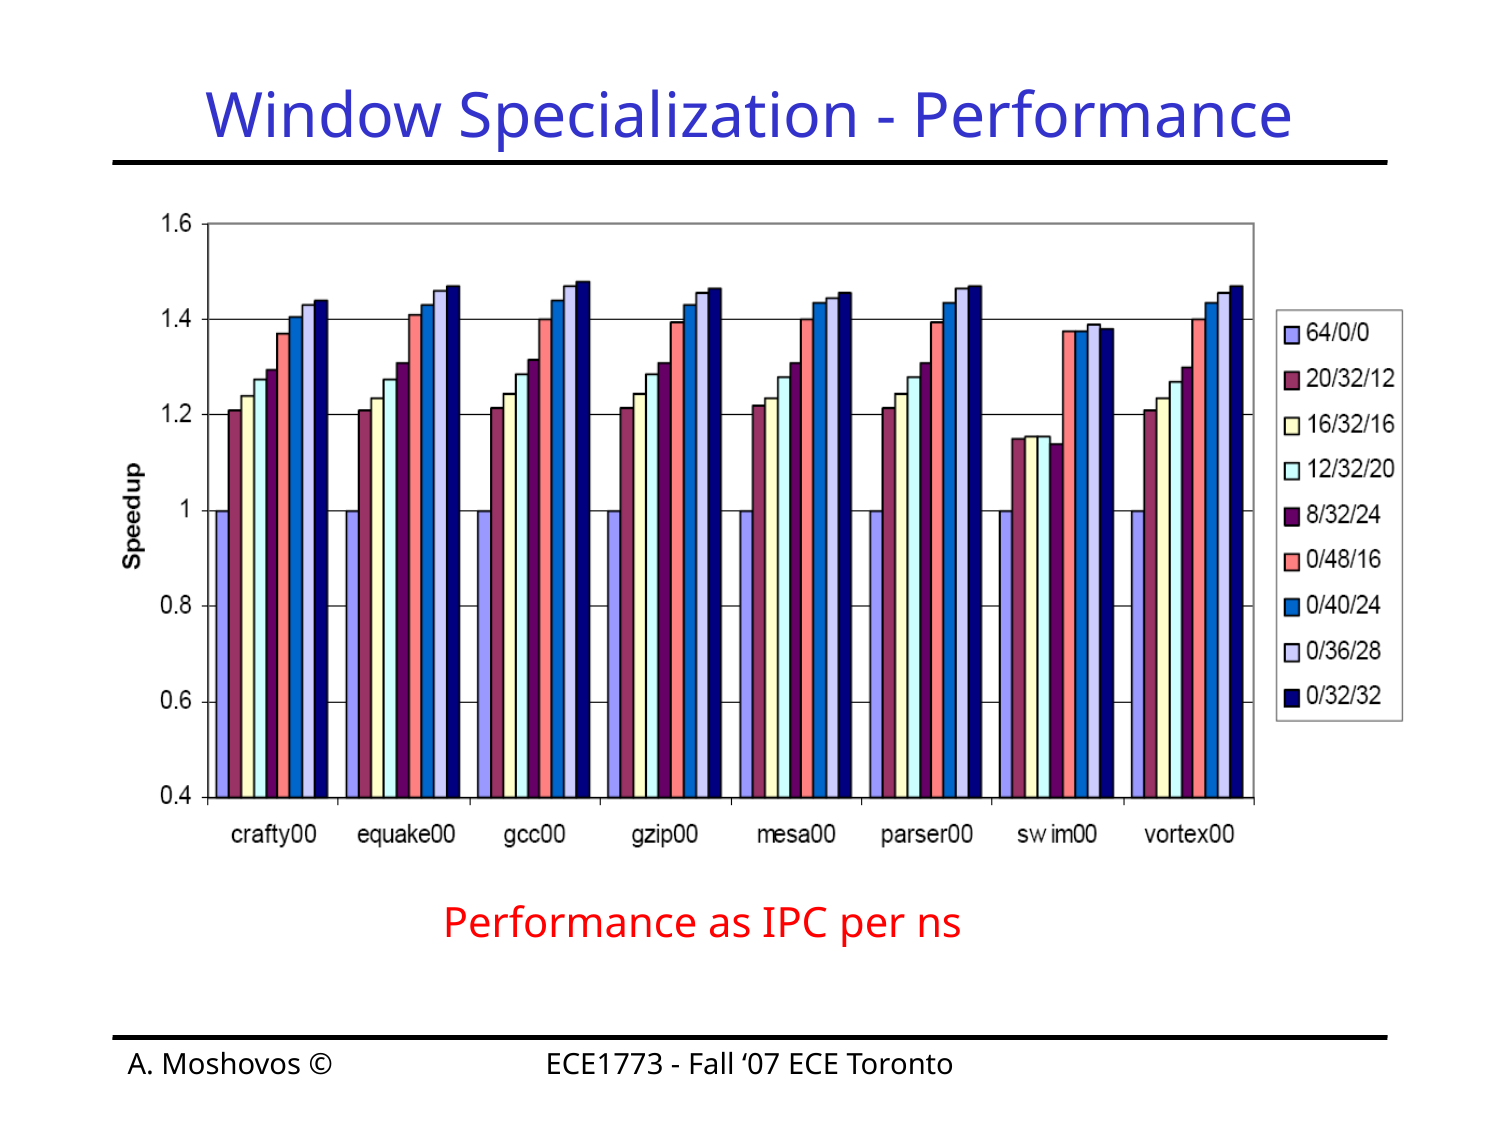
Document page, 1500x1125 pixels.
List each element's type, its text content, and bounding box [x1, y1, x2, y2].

title Window Specialization - Performance [112, 62, 1388, 163]
slide_number A. Moshovos © [112, 1037, 426, 1101]
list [90, 199, 1458, 872]
text_box Performance as IPC per ns [428, 888, 977, 954]
footer ECE1773 - Fall ‘07 ECE Toronto [487, 1037, 1013, 1101]
